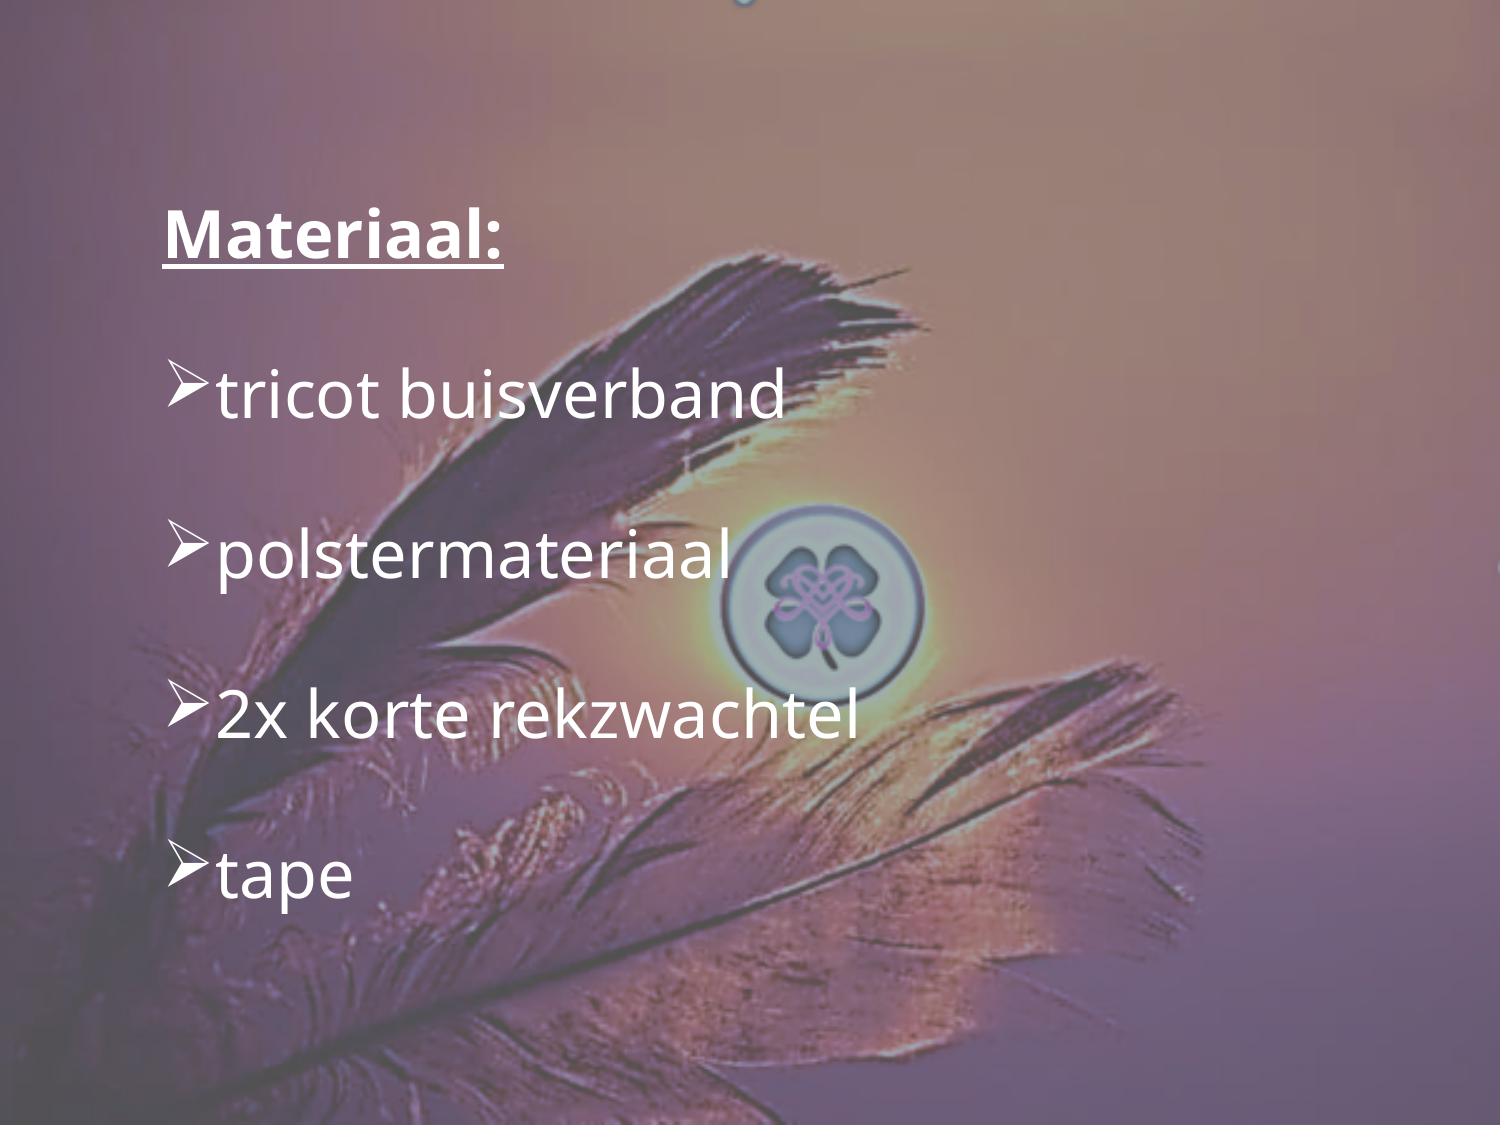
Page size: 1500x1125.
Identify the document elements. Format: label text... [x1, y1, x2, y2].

text_box Materiaal: tricot buisverband polstermateriaal 2x korte rekzwachtel tape [147, 184, 1247, 919]
picture [0, 0, 1500, 1125]
